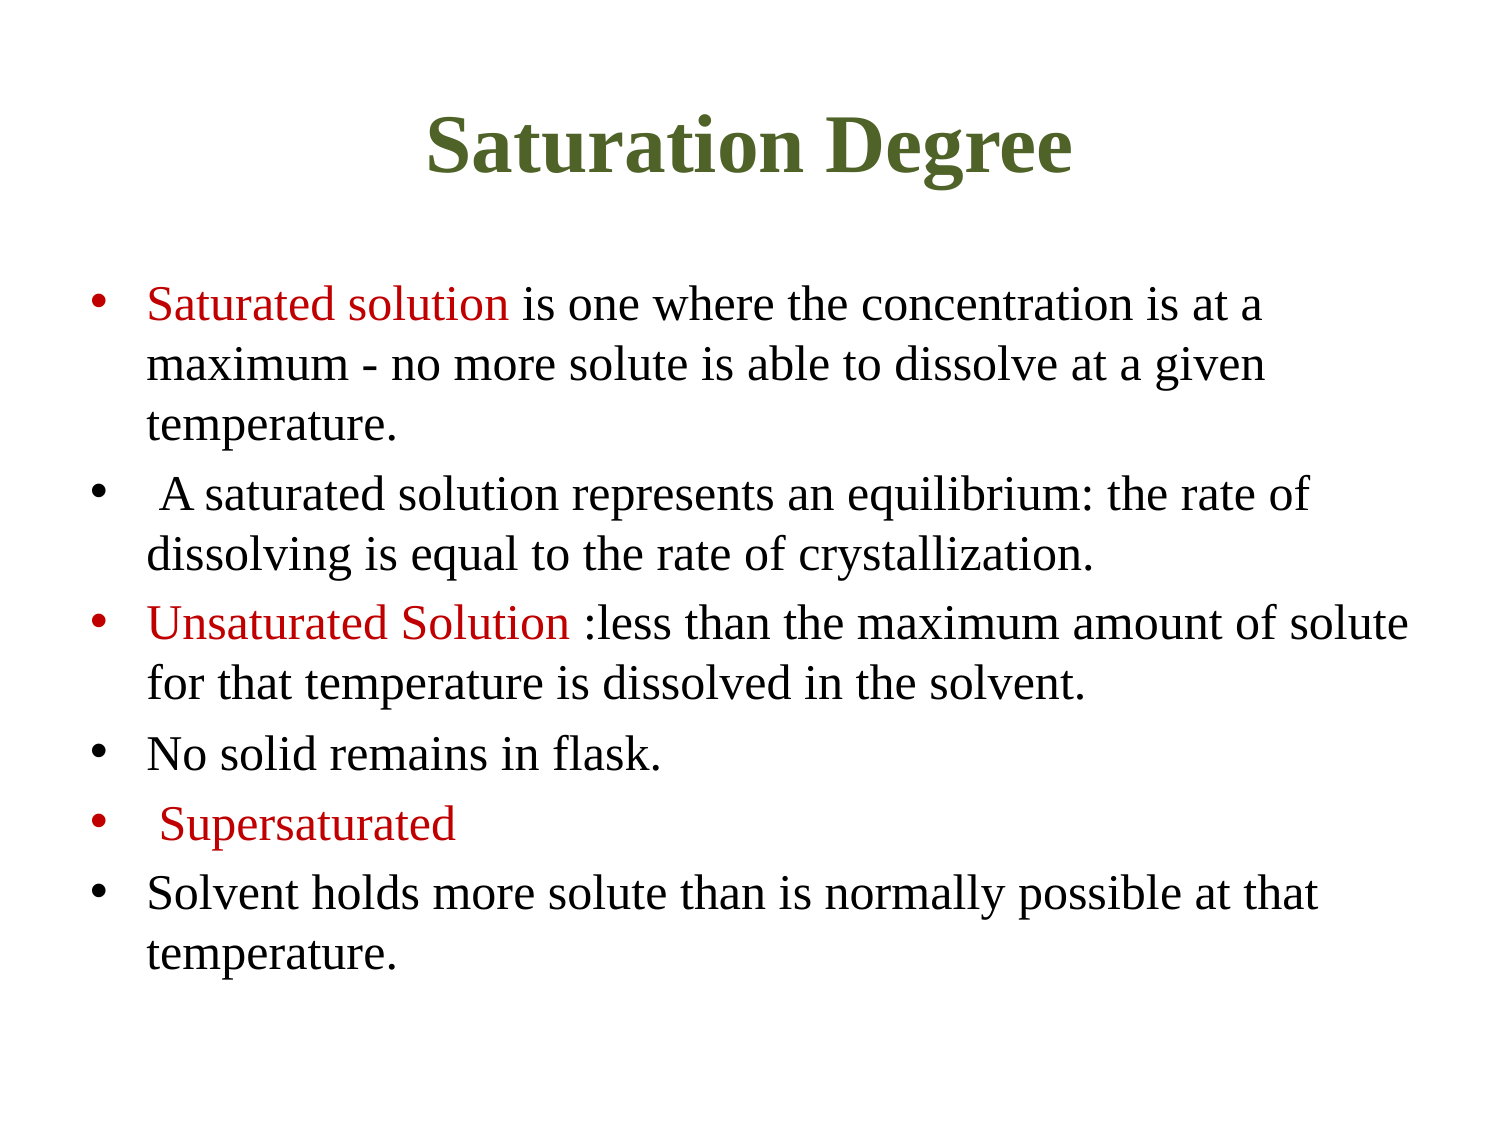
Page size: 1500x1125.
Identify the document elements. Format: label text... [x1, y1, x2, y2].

list Saturated solution is one where the concentration is at a maximum - no more solute is able to dissolve at a given temperature. A saturated solution represents an equilibrium: the rate of dissolving is equal to the rate of crystallization. Unsaturated Solution :less than the maximum amount of solute for that temperature is dissolved in the solvent. No solid remains in flask. Supersaturated Solvent holds more solute than is normally possible at that temperature. [75, 262, 1425, 1005]
title Saturation Degree [75, 45, 1425, 233]
